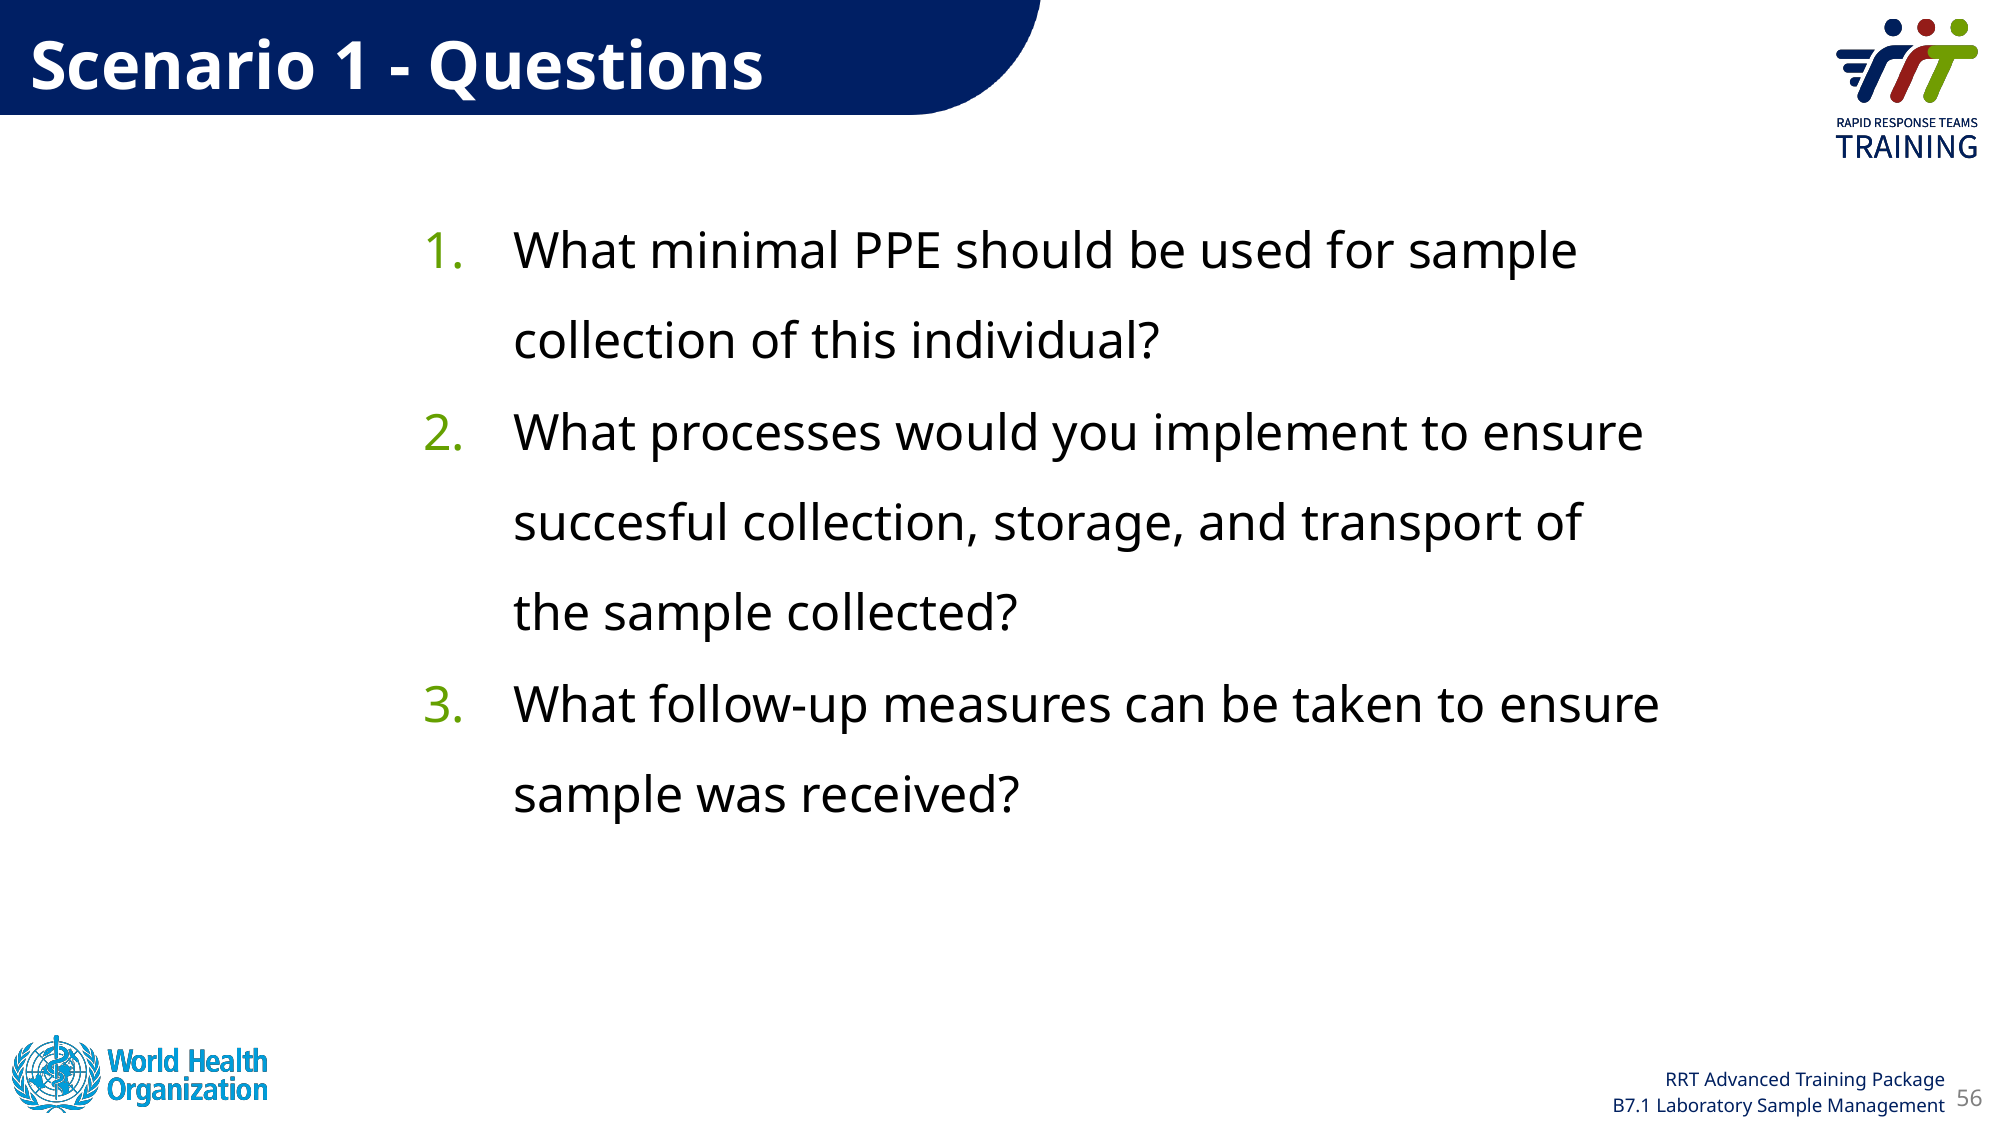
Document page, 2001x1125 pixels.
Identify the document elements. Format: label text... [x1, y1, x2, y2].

picture [12, 1083, 48, 1113]
picture [59, 1035, 267, 1113]
picture [50, 1108, 62, 1113]
picture [30, 1083, 37, 1091]
text_box Scenario 1 - Questions [22, 15, 1385, 122]
picture [22, 1062, 26, 1077]
picture [24, 1054, 36, 1087]
picture [12, 1035, 54, 1068]
picture [0, 0, 1042, 115]
picture [71, 1053, 90, 1091]
list What minimal PPE should be used for sample collection of this individual? What processes would you implement to ensure succesful collection, storage, and transport of the sample collected? What follow-up measures can be taken to ensure sample was received? [325, 180, 1675, 945]
picture [46, 1056, 54, 1062]
picture [36, 1088, 78, 1105]
picture [40, 1062, 47, 1070]
picture [1835, 19, 1978, 167]
picture [34, 1054, 43, 1078]
